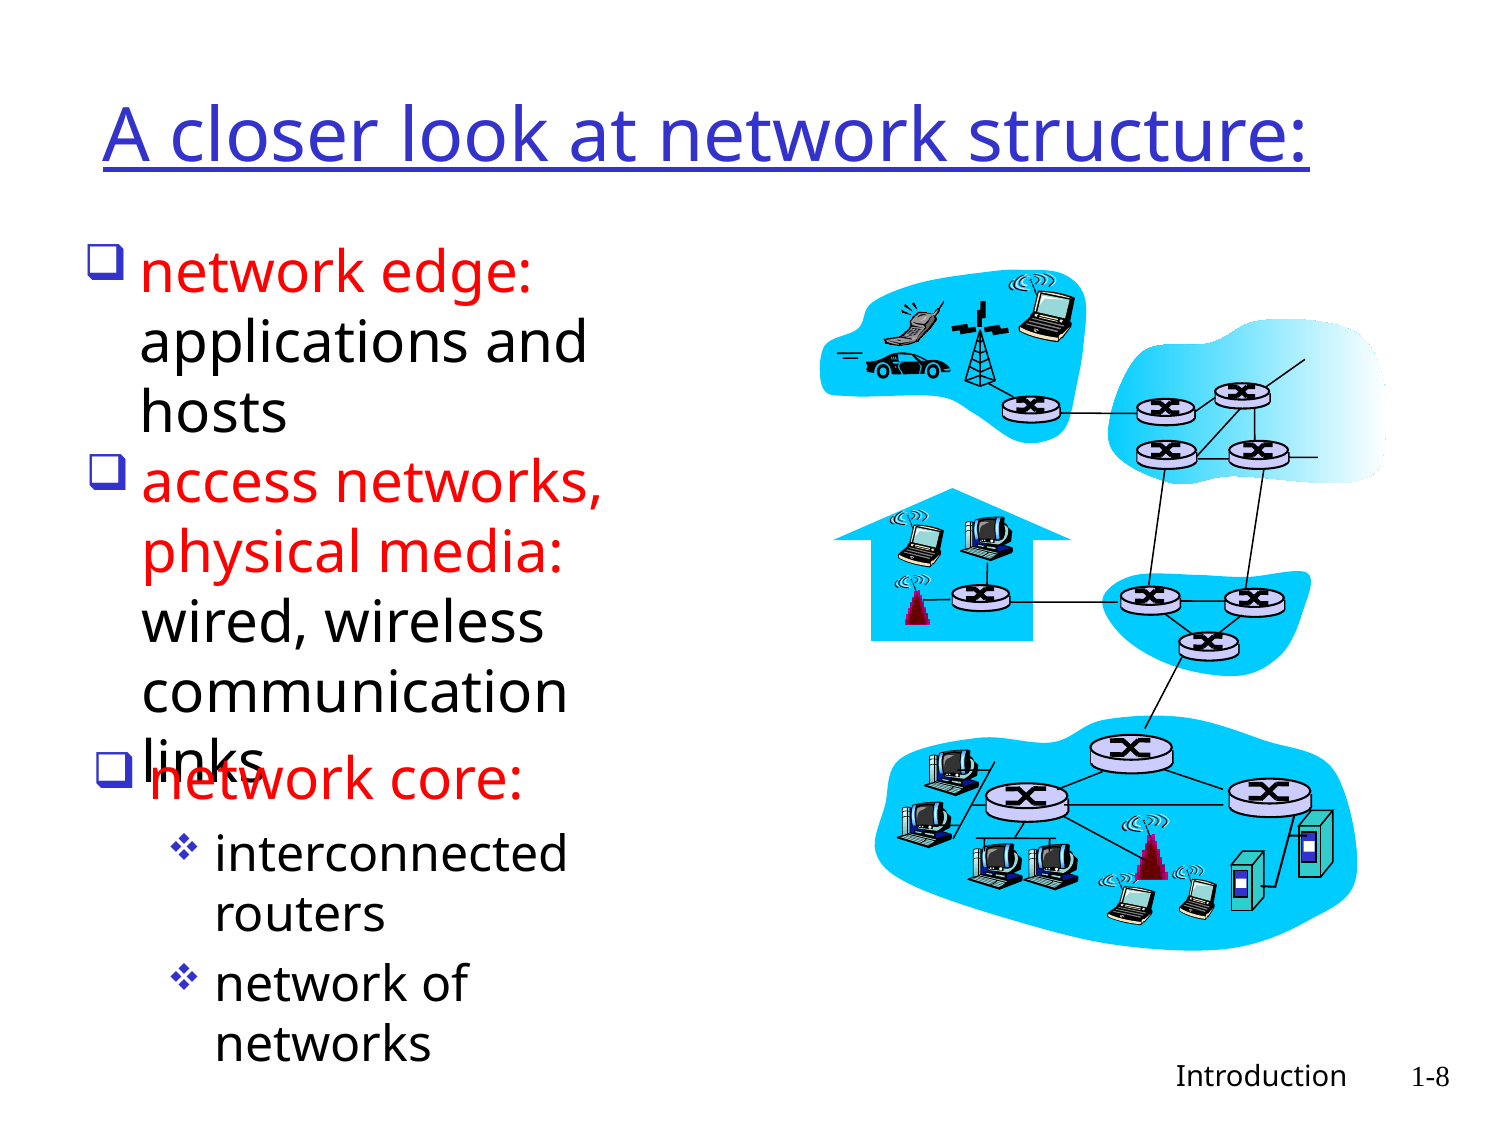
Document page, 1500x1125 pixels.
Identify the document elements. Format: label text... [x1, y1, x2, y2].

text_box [1056, 359, 1319, 806]
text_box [836, 271, 1333, 926]
text_box network core: interconnected routers network of networks [77, 734, 703, 1042]
title A closer look at network structure: [87, 37, 1363, 226]
list network edge: applications and hosts [68, 226, 694, 690]
text_box access networks, physical media: wired, wireless communication links [70, 436, 696, 899]
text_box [818, 268, 1388, 954]
slide_number 1-8 [1362, 1049, 1466, 1125]
footer Introduction [887, 1049, 1362, 1125]
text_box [894, 298, 1312, 888]
